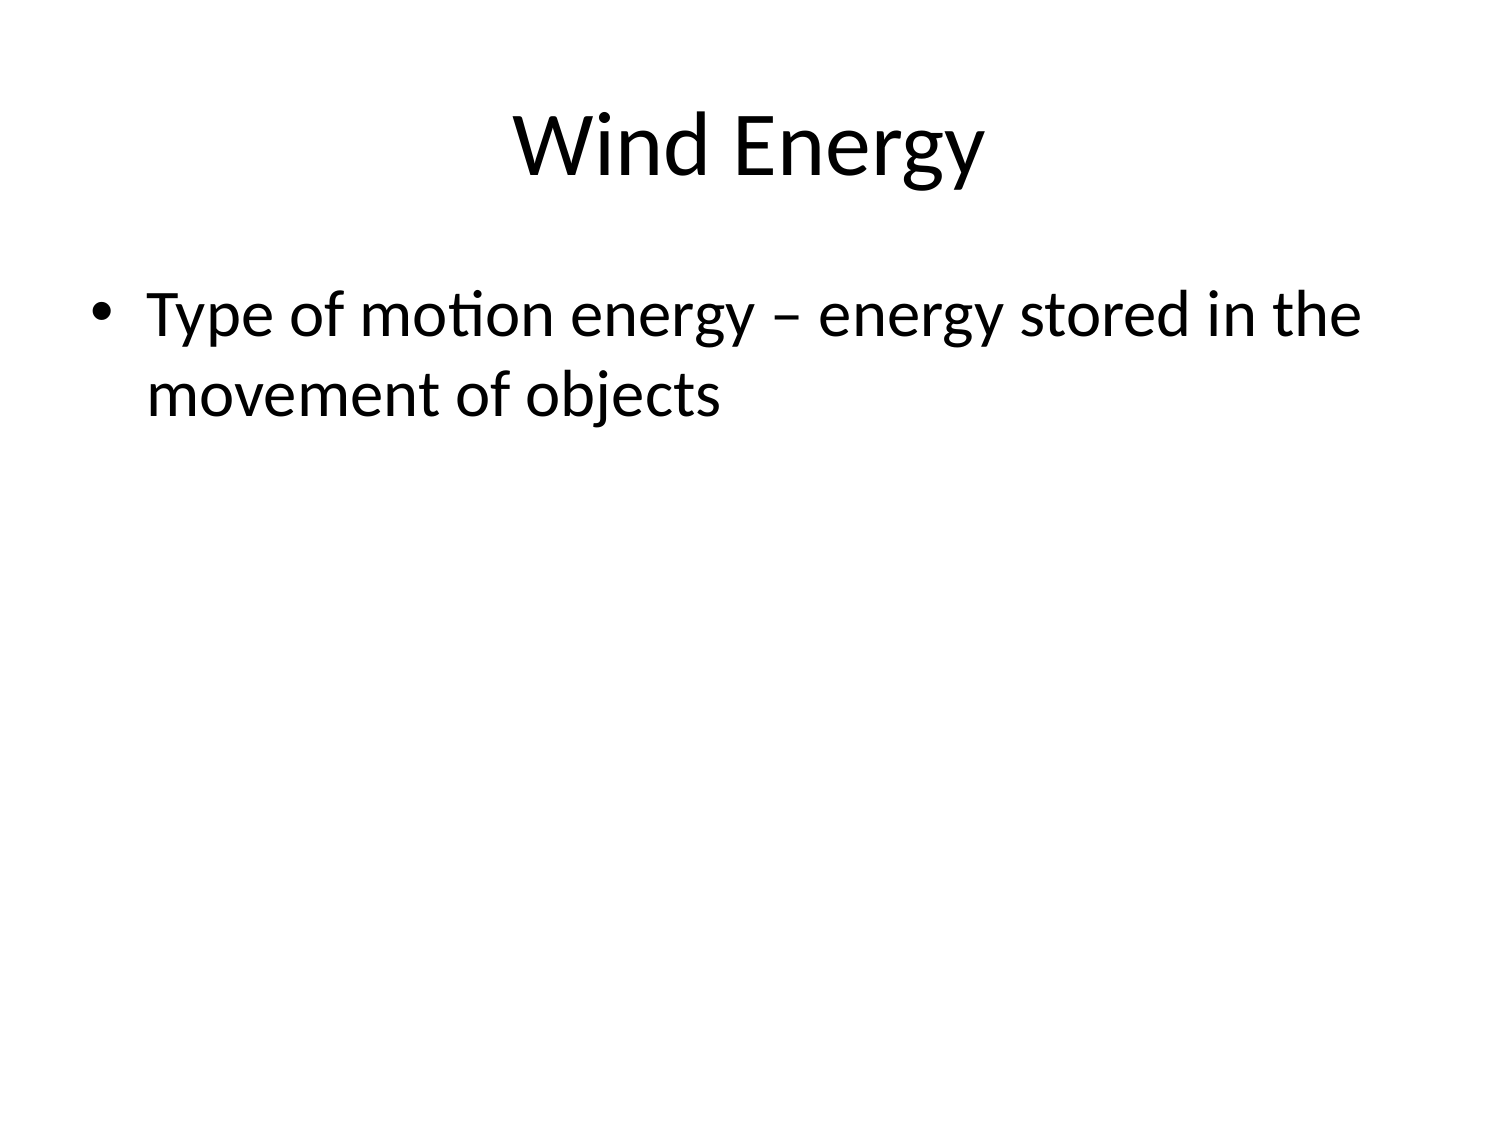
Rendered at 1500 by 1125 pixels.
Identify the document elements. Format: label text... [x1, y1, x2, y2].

title Wind Energy [75, 45, 1425, 233]
list Type of motion energy – energy stored in the movement of objects [75, 262, 1425, 1005]
